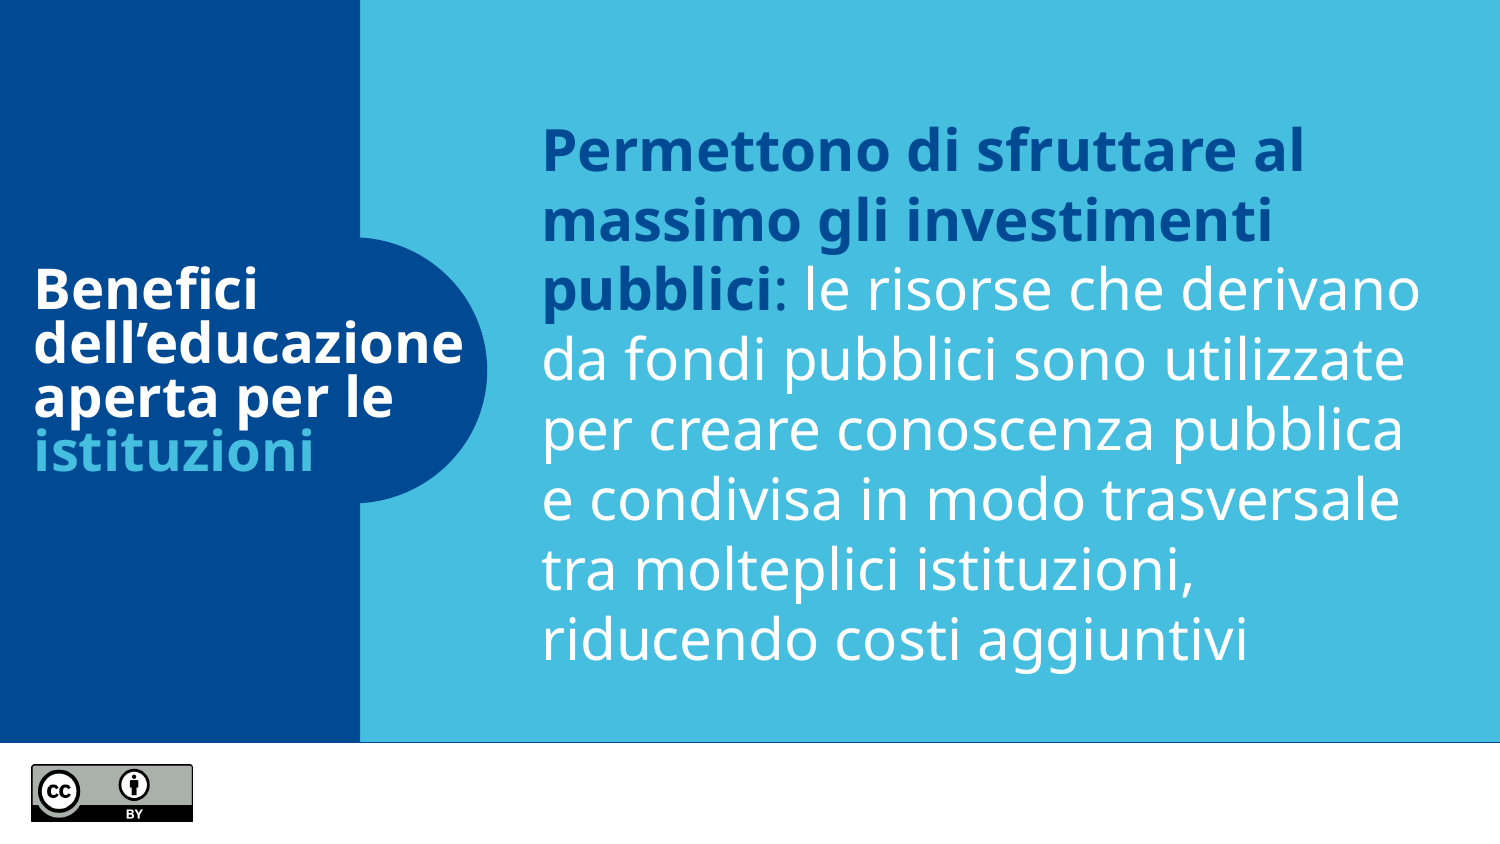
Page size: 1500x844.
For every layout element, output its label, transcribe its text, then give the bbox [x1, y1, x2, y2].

text_box [0, 0, 361, 742]
text_box [311, 497, 394, 504]
text_box [295, 237, 410, 250]
picture [31, 764, 193, 822]
text_box Benefici dell’educazione aperta per le istituzioni [18, 250, 525, 497]
text_box Permettono di sfruttare al massimo gli investimenti pubblici: le risorse che derivano da fondi pubblici sono utilizzate per creare conoscenza pubblica e condivisa in modo trasversale tra molteplici istituzioni, riducendo costi aggiuntivi [526, 97, 1442, 688]
text_box [0, 750, 1500, 844]
